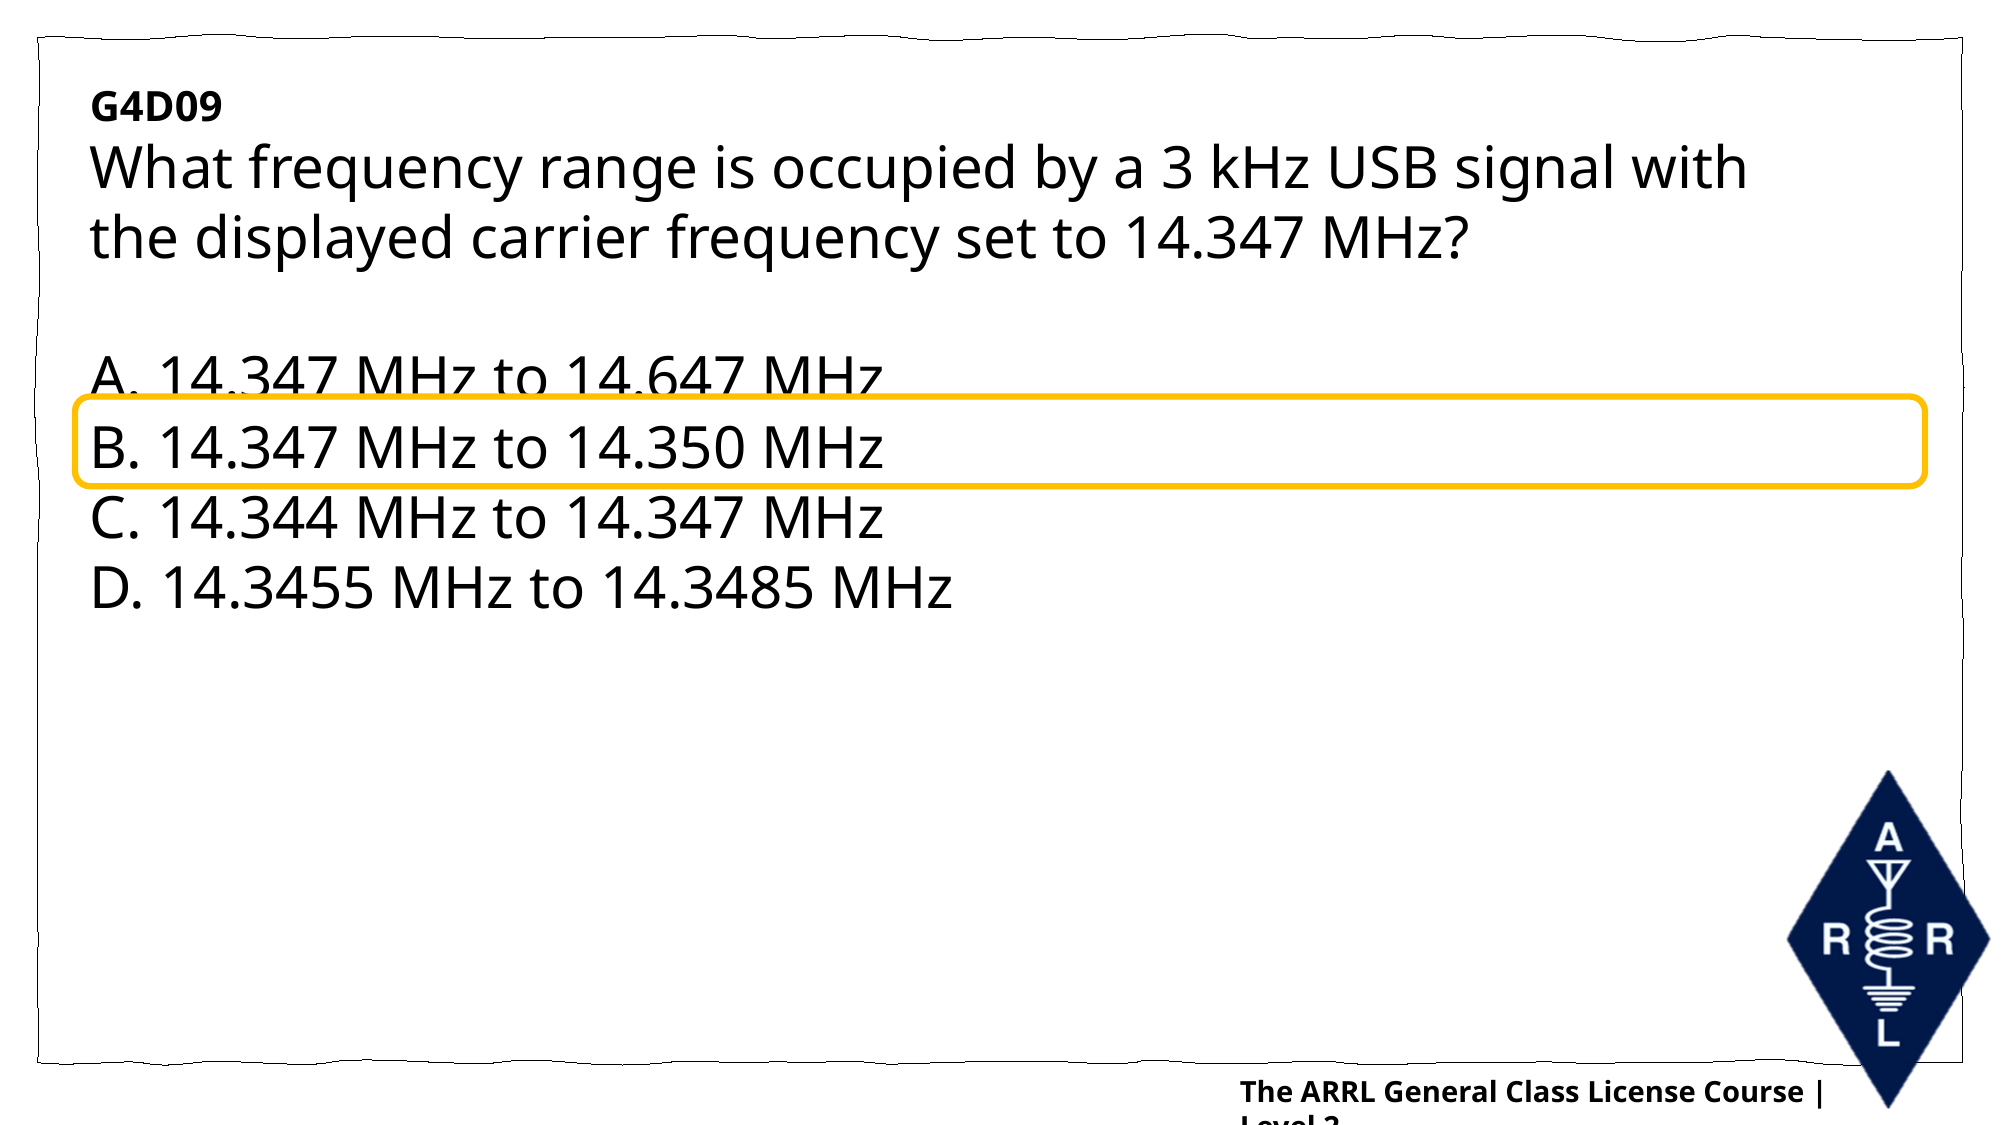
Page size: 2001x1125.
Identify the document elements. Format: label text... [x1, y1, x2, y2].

picture [1773, 752, 1999, 1125]
text_box G4D09 What frequency range is occupied by a 3 kHz USB signal with the displayed carrier frequency set to 14.347 MHz? A. 14.347 MHz to 14.647 MHz B. 14.347 MHz to 14.350 MHz C. 14.344 MHz to 14.347 MHz D. 14.3455 MHz to 14.3485 MHz [75, 479, 1850, 628]
text_box [73, 395, 1927, 488]
text_box G4D09 What frequency range is occupied by a 3 kHz USB signal with the displayed carrier frequency set to 14.347 MHz? A. 14.347 MHz to 14.647 MHz B. 14.347 MHz to 14.350 MHz C. 14.344 MHz to 14.347 MHz D. 14.3455 MHz to 14.3485 MHz [75, 72, 1850, 403]
